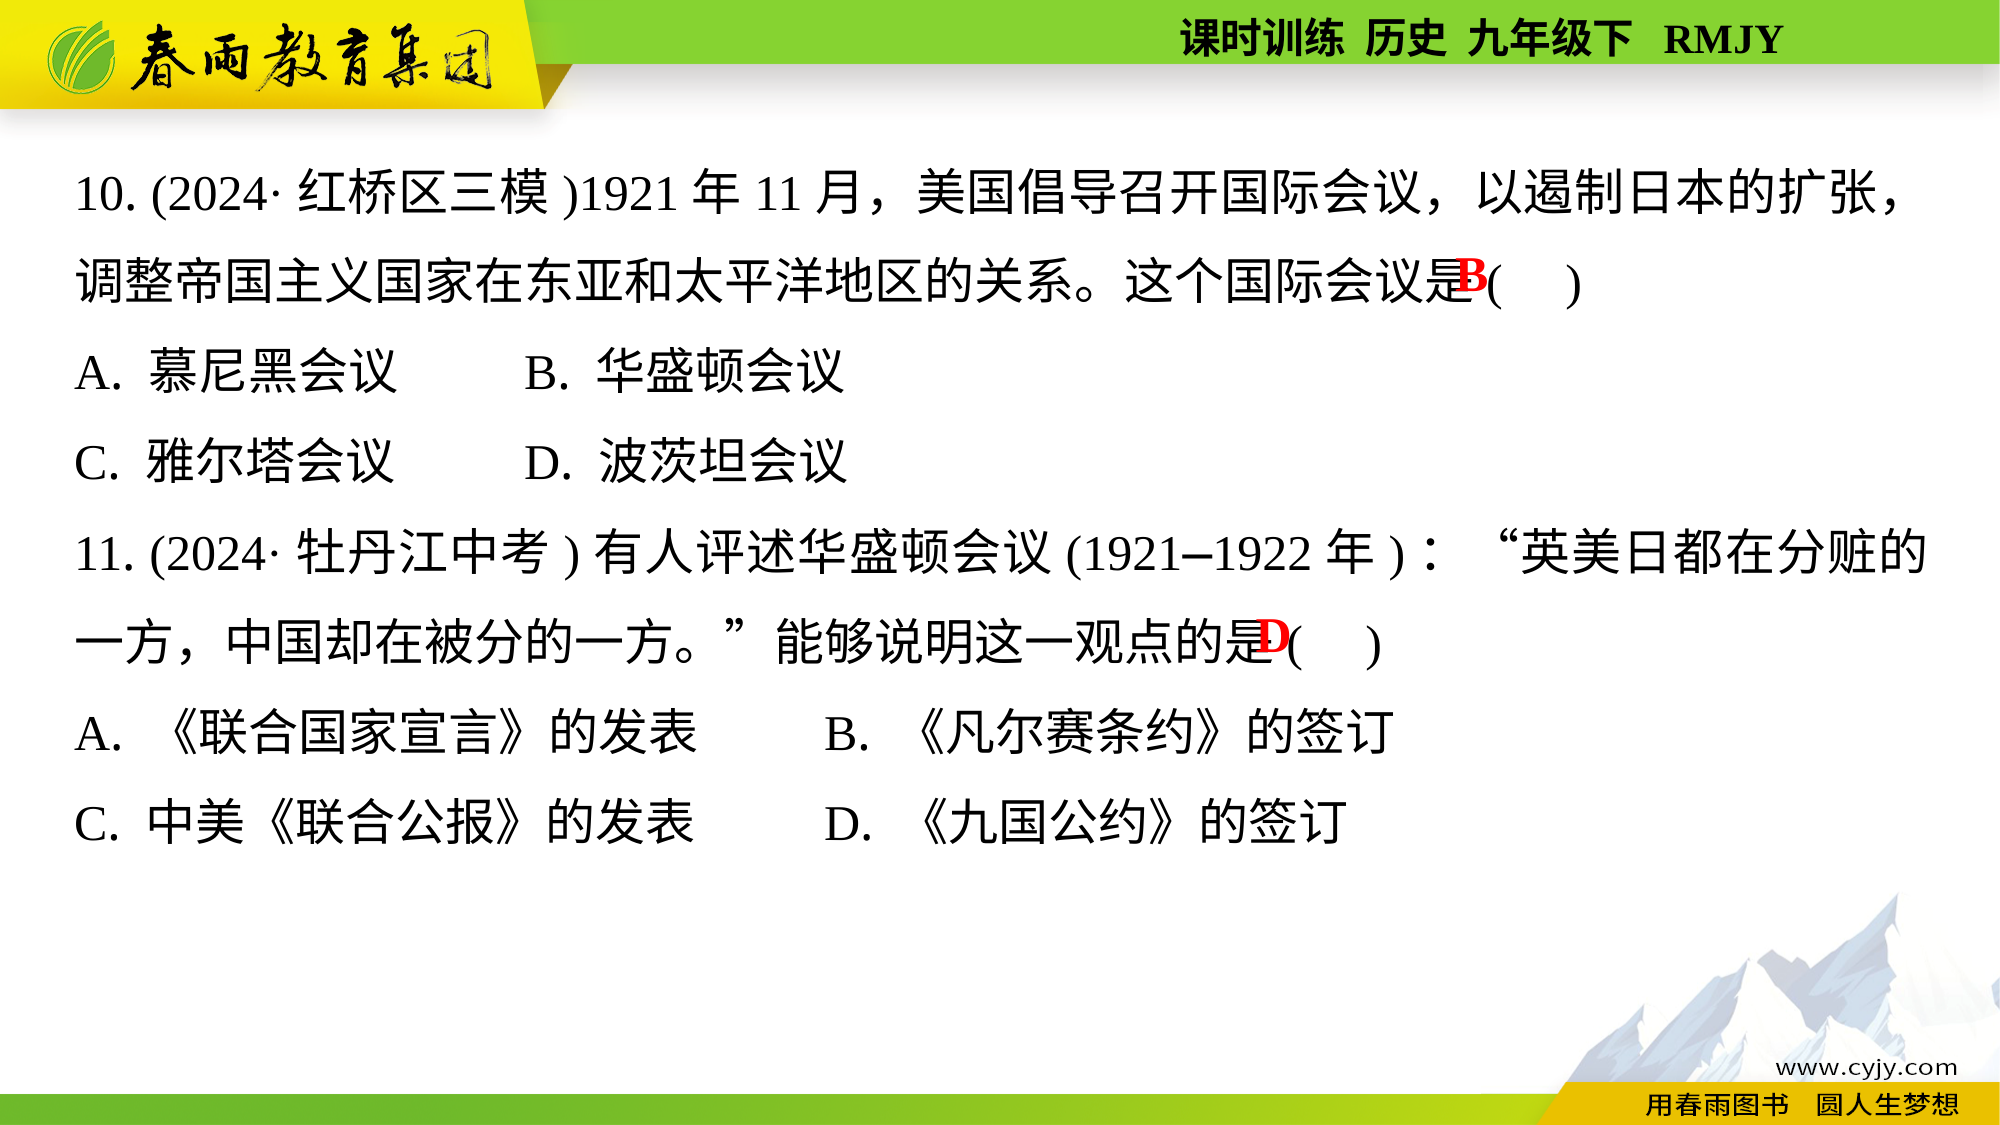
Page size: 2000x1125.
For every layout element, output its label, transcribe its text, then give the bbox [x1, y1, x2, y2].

text_box B [1440, 234, 1504, 310]
list 10. (2024·红桥区三模)1921年11月，美国倡导召开国际会议，以遏制日本的扩张，调整帝国主义国家在东亚和太平洋地区的关系。这个国际会议是( ) A. 慕尼黑会议 B. 华盛顿会议 C. 雅尔塔会议 D. 波茨坦会议 11. (2024·牡丹江中考)有人评述华盛顿会议(1921—1922年)：“英美日都在分赃的一方，中国却在被分的一方。”能够说明这一观点的是( ) A. 《联合国家宣言》的发表 B. 《凡尔赛条约》的签订 C. 中美《联合公报》的发表 D. 《九国公约》的签订 [59, 122, 1944, 865]
text_box D [1240, 595, 1307, 670]
picture [0, 0, 2000, 1125]
